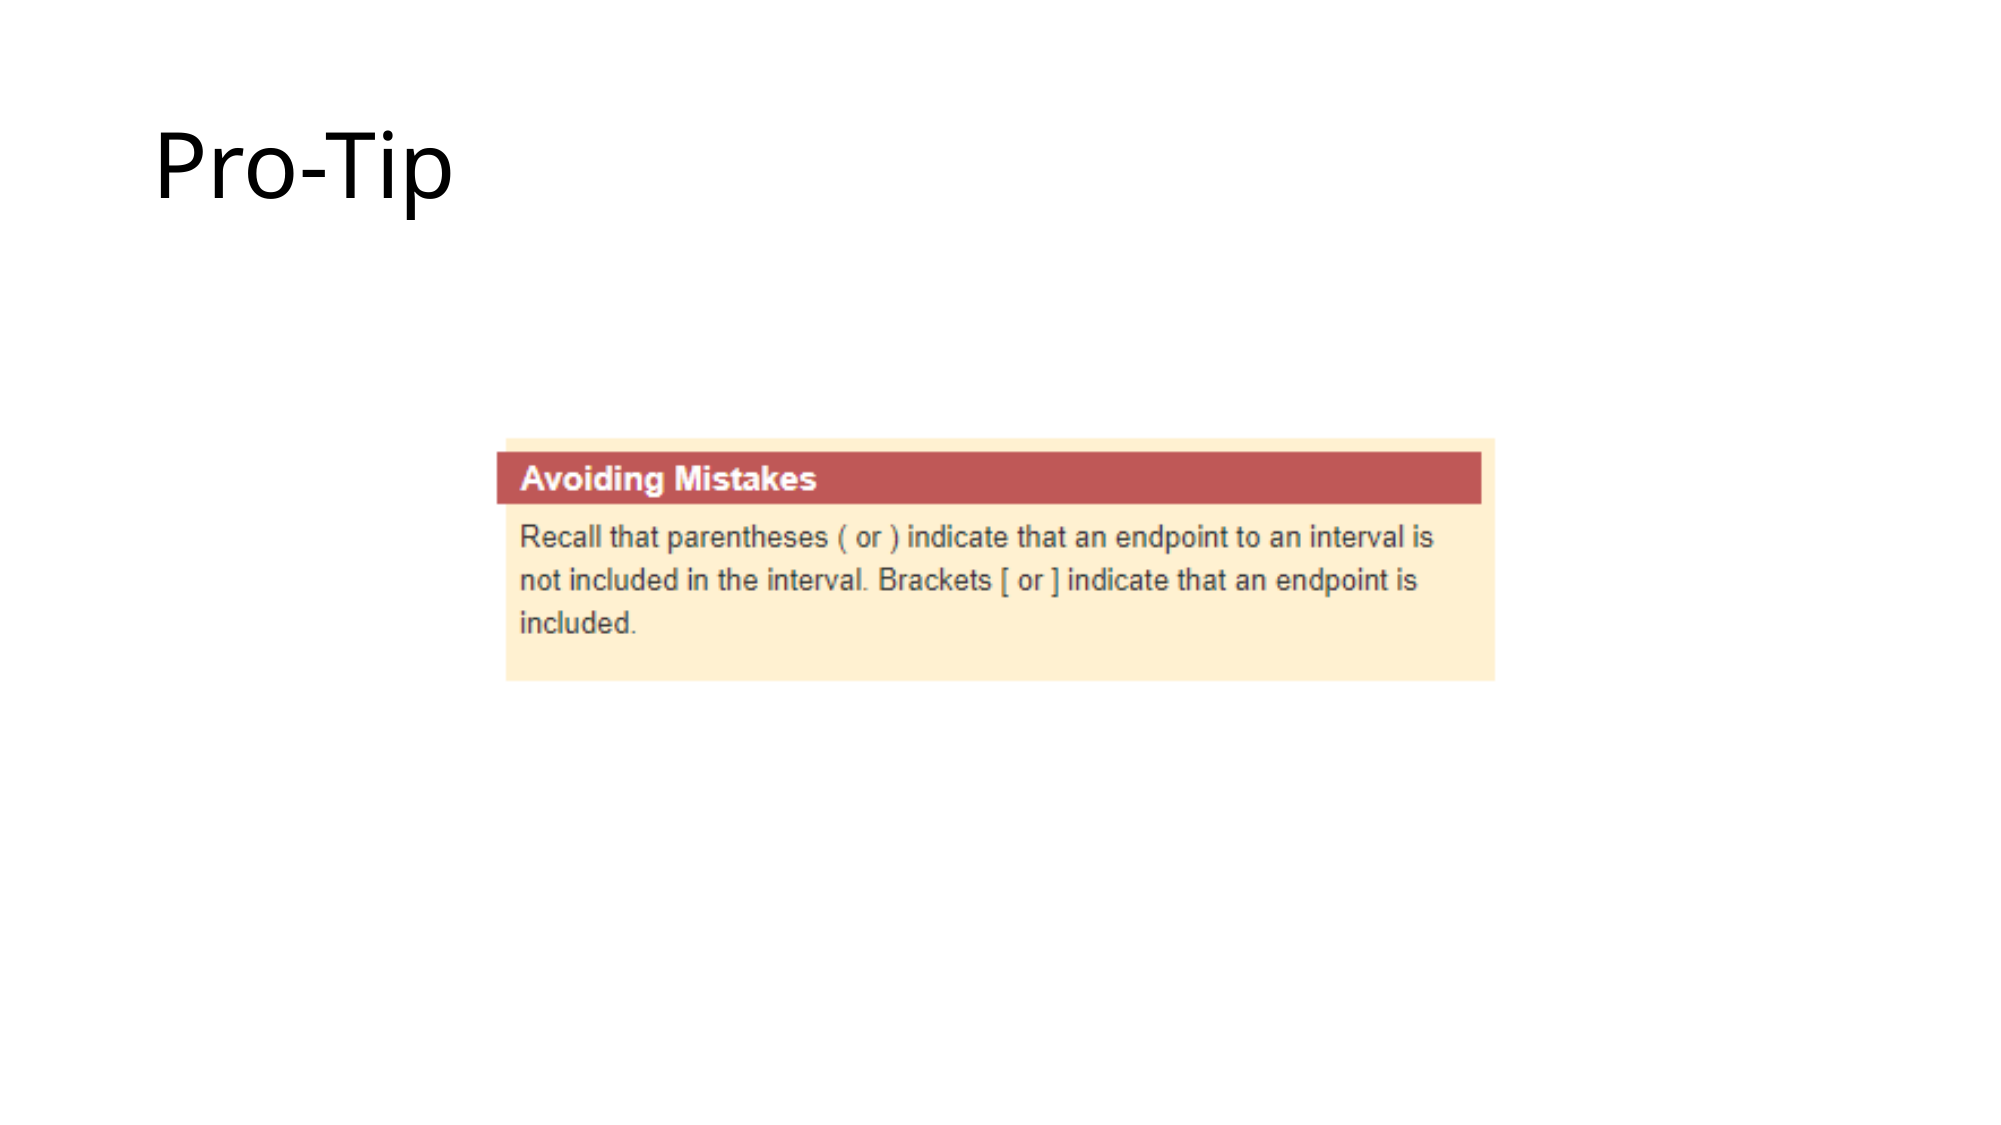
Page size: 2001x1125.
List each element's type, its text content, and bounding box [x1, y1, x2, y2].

title Pro-Tip [137, 59, 1863, 278]
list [484, 423, 1516, 702]
